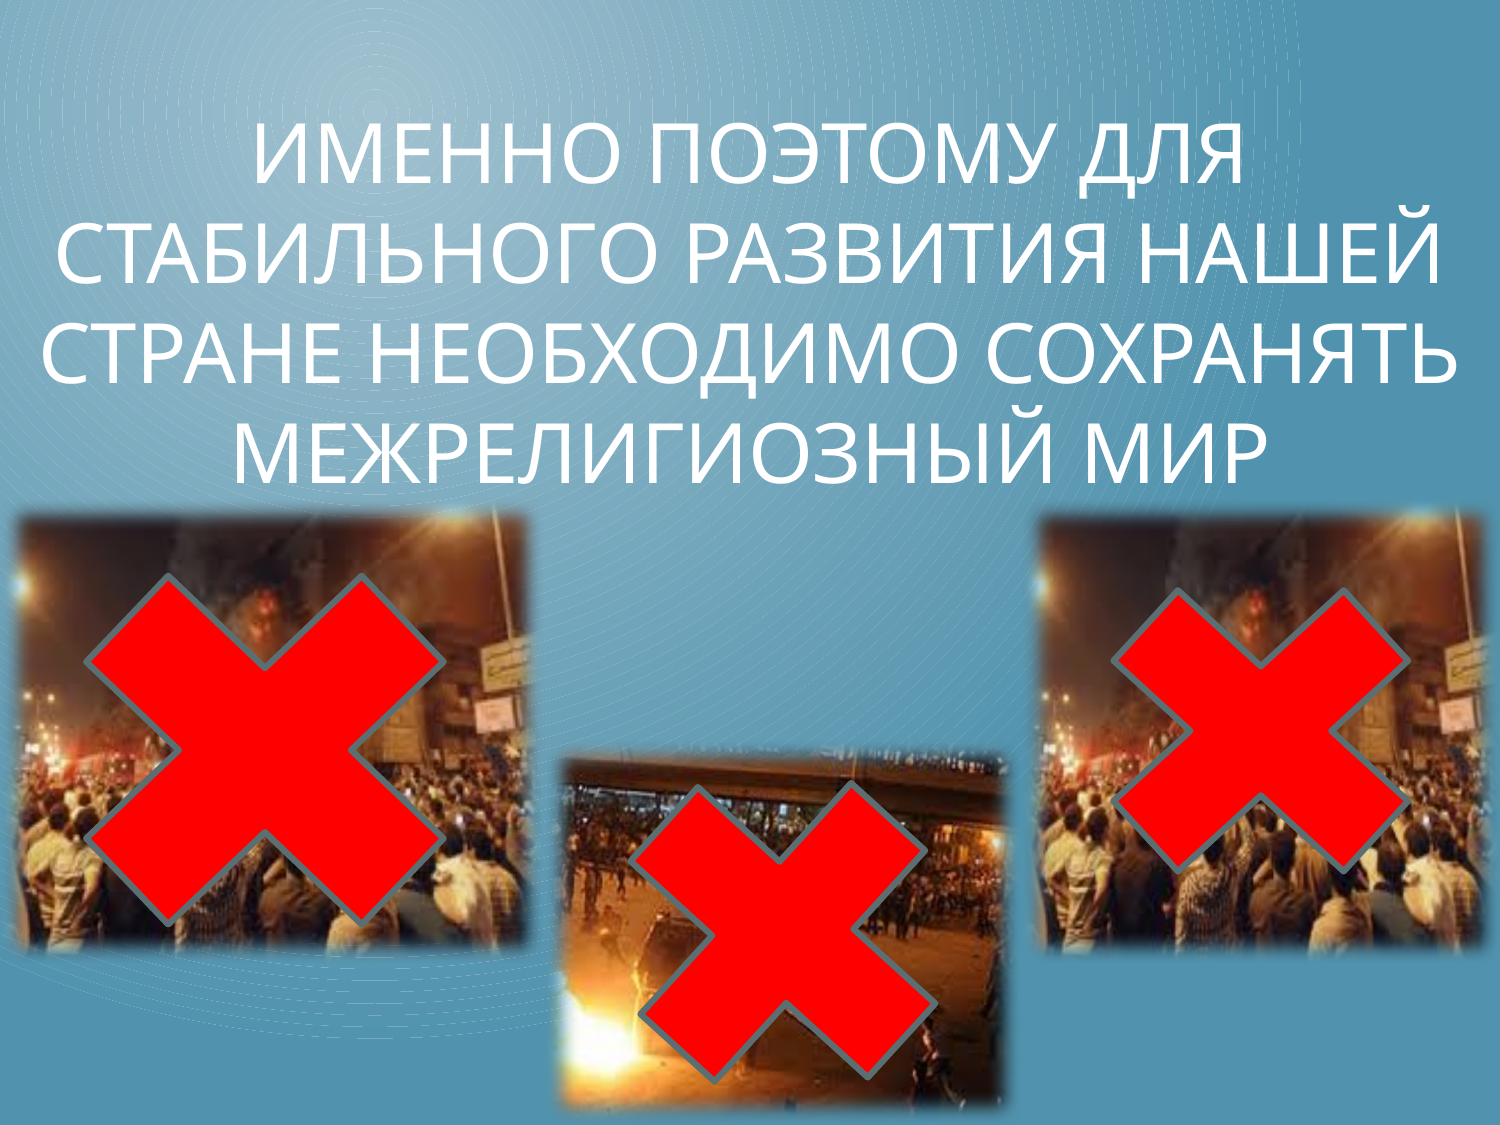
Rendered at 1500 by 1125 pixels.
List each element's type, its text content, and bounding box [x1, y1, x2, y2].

title Именно поэтому для стабильного развития нашей стране необходимо сохранять межрелигиозный мир [0, 0, 1500, 600]
picture [0, 497, 1500, 1125]
